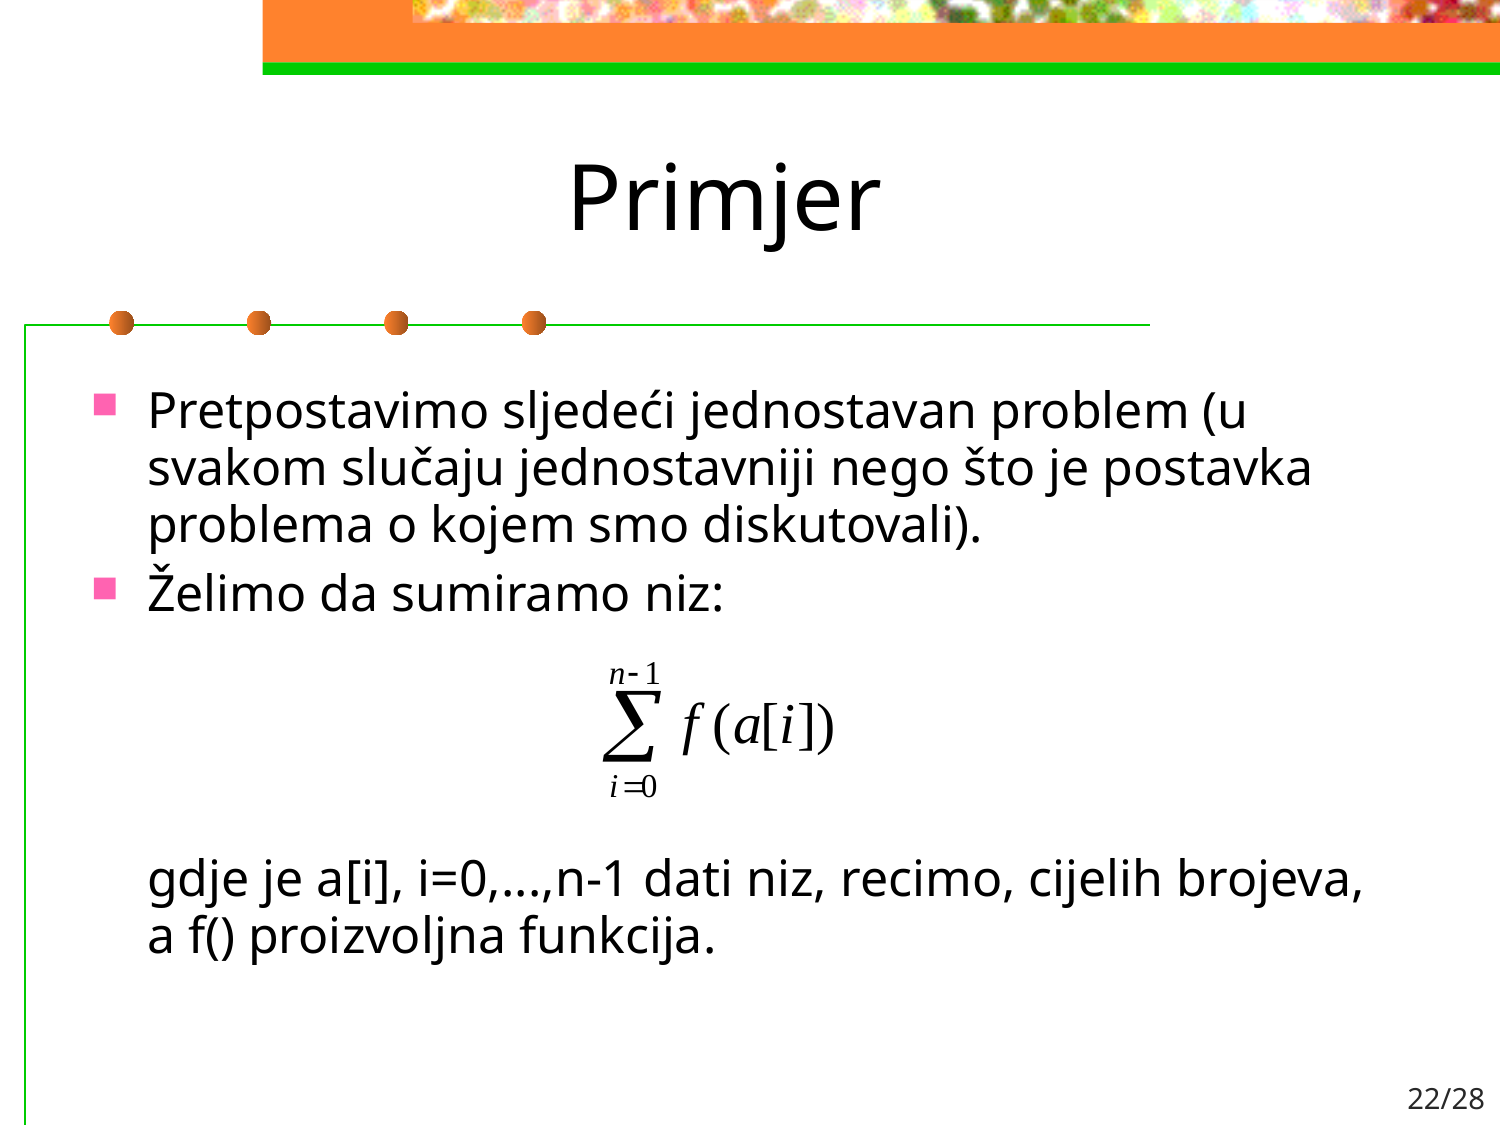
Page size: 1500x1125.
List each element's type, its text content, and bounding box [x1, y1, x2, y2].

list Pretpostavimo sljedeći jednostavan problem (u svakom slučaju jednostavniji nego što je postavka problema o kojem smo diskutovali). Želimo da sumiramo niz: gdje je a[i], i=0,...,n-1 dati niz, recimo, cijelih brojeva, a f() proizvoljna funkcija. [75, 375, 1412, 988]
picture [412, 0, 1500, 23]
text_box 22/28 [1374, 1072, 1500, 1123]
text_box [594, 646, 845, 811]
title Primjer [87, 99, 1363, 288]
